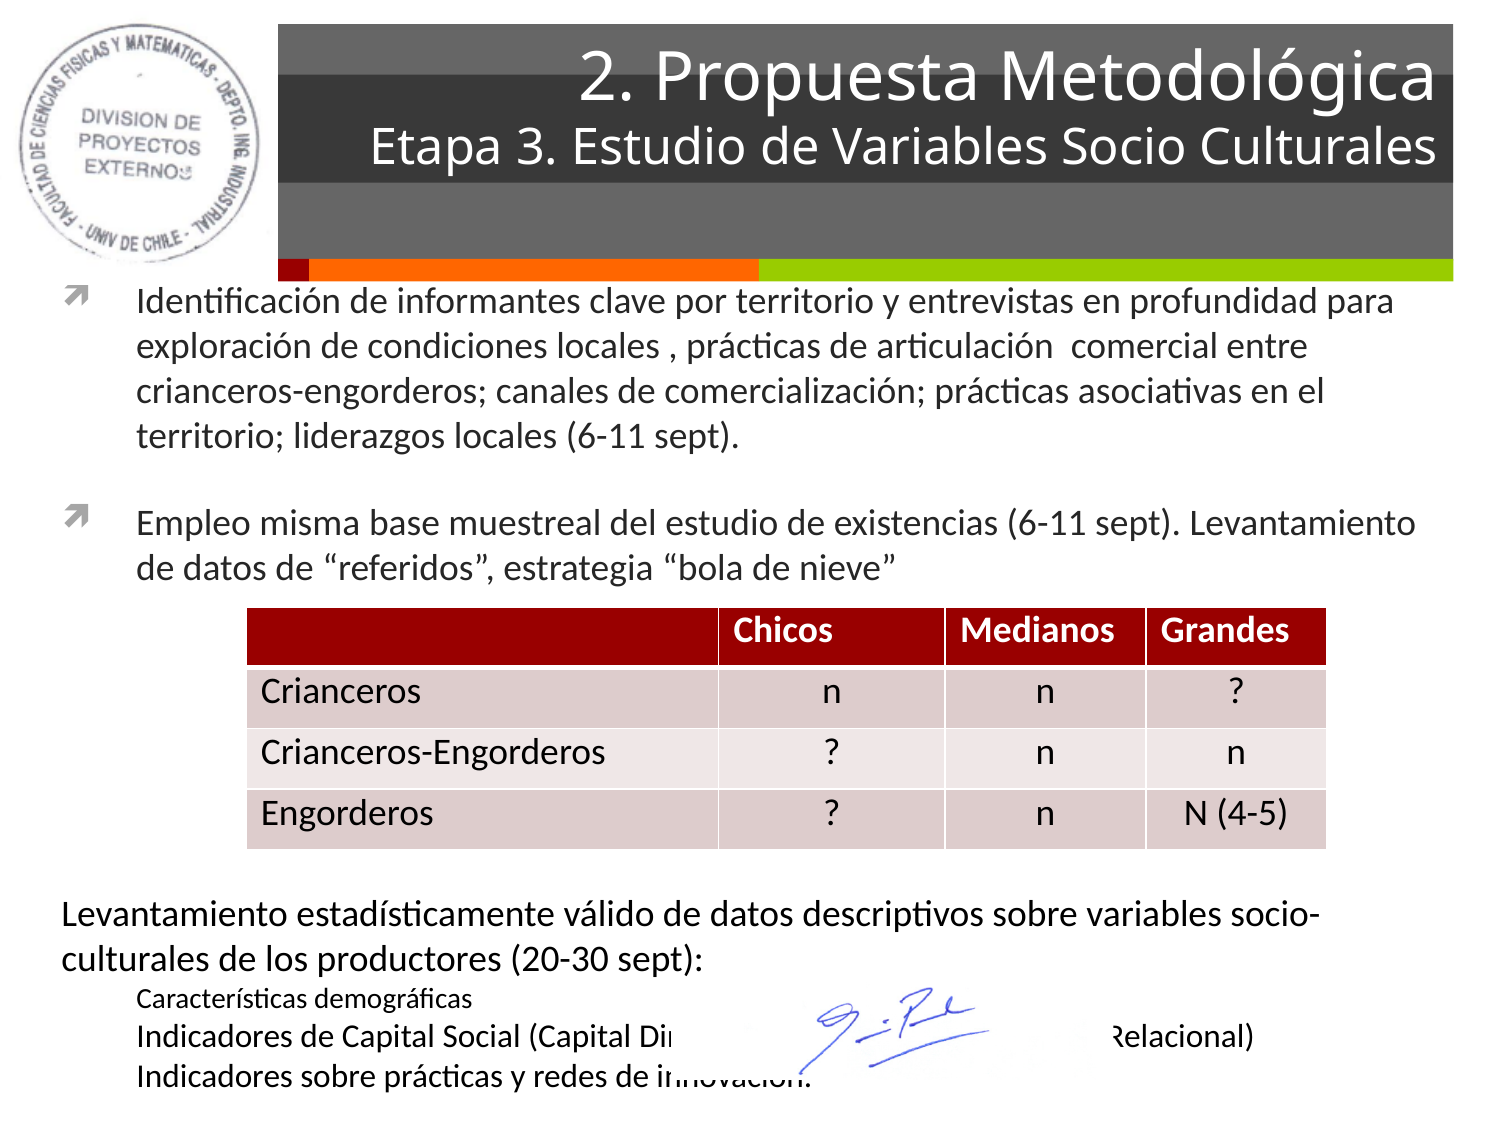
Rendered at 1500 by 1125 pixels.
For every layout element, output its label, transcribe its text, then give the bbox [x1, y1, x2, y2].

table_cell N (4-5) [1147, 790, 1326, 849]
table_cell Crianceros [247, 670, 718, 728]
table_cell ? [719, 790, 944, 849]
table_cell Engorderos [247, 790, 718, 849]
table_header [247, 608, 718, 665]
table_cell n [1147, 729, 1326, 788]
table_cell Crianceros-Engorderos [247, 729, 718, 788]
table_header Grandes [1147, 608, 1326, 665]
text_box Levantamiento estadísticamente válido de datos descriptivos sobre variables socio-culturales de los productores (20-30 sept): Características demográficas Indicadores de Capital Social (Capital Direccional; Ambiental; Humano y Relacional) Indicadores sobre prácticas y redes de innovación. [46, 881, 1425, 1102]
table_cell ? [1147, 670, 1326, 728]
picture [0, 0, 278, 286]
title 2. Propuesta Metodológica Etapa 3. Estudio de Variables Socio Culturales [284, 24, 1454, 183]
table_header Medianos [946, 608, 1145, 665]
table_cell n [946, 670, 1145, 728]
picture [670, 977, 1114, 1080]
list Identificación de informantes clave por territorio y entrevistas en profundidad para exploración de condiciones locales , prácticas de articulación comercial entre crianceros-engorderos; canales de comercialización; prácticas asociativas en el territorio; liderazgos locales (6-11 sept). Empleo misma base muestreal del estudio de existencias (6-11 sept). Levantamiento de datos de “referidos”, estrategia “bola de nieve” [46, 268, 1454, 1104]
table_cell ? [719, 729, 944, 788]
table_cell n [719, 670, 944, 728]
table_cell n [946, 729, 1145, 788]
table_cell n [946, 790, 1145, 849]
table_header Chicos [719, 608, 944, 665]
